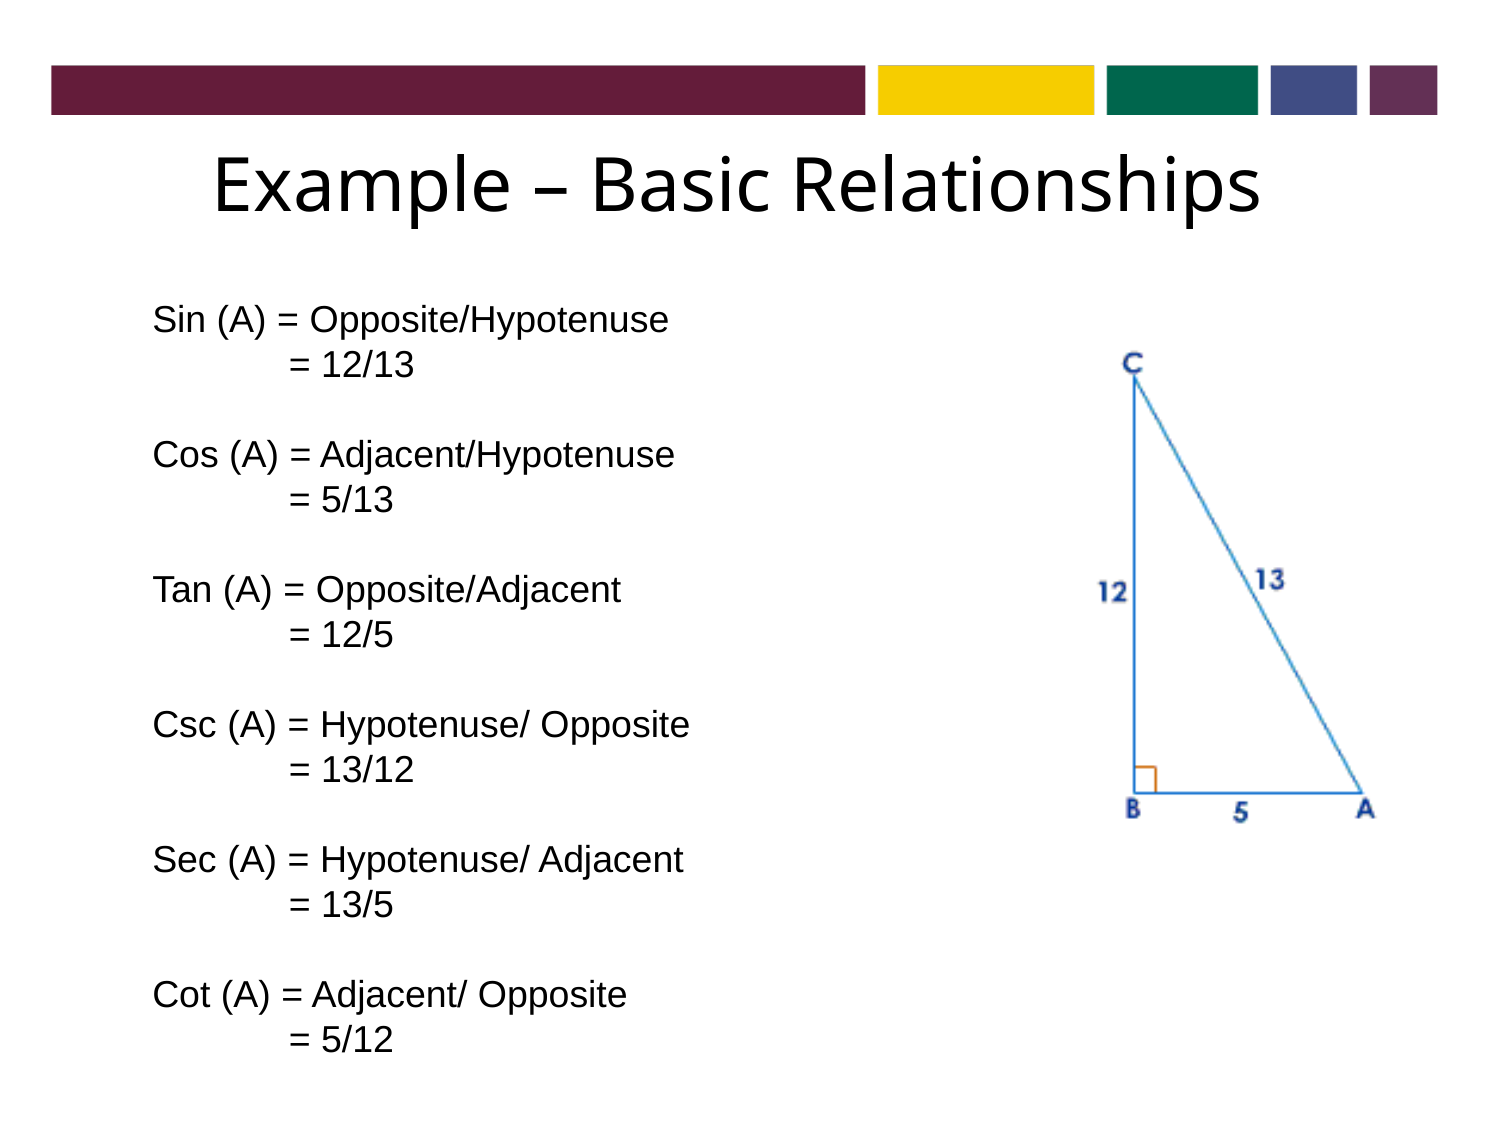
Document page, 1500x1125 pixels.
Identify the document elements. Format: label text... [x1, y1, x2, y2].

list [1074, 337, 1395, 838]
title Example – Basic Relationships [62, 123, 1413, 250]
picture [37, 49, 1438, 116]
text_box Sin (A) = Opposite/Hypotenuse = 12/13 Cos (A) = Adjacent/Hypotenuse = 5/13 Tan (A) = Opposite/Adjacent = 12/5 Csc (A) = Hypotenuse/ Opposite = 13/12 Sec (A) = Hypotenuse/ Adjacent = 13/5 Cot (A) = Adjacent/ Opposite = 5/12 [137, 287, 1000, 1125]
